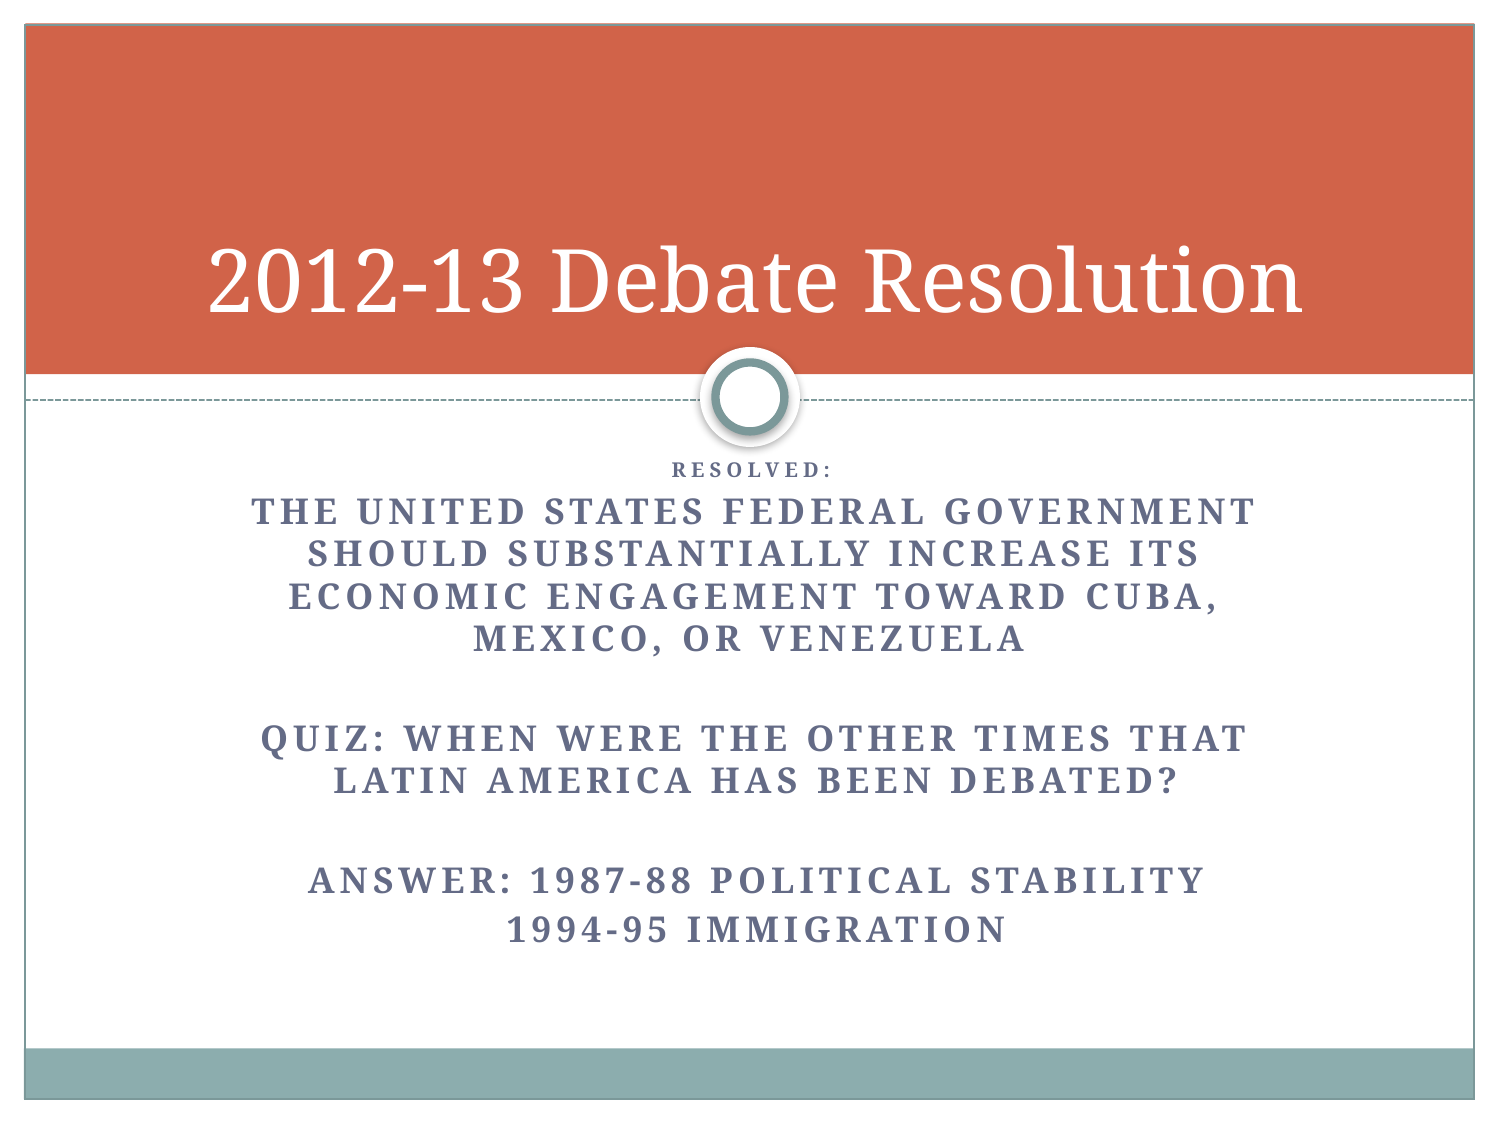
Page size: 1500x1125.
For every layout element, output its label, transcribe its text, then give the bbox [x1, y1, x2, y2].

list Resolved: The United States federal government should substantially increase its economic engagement toward Cuba, Mexico, or Venezuela Quiz: When were the other times that Latin America has been debated? Answer: 1987-88 Political stability 1994-95 Immigration [224, 450, 1288, 963]
title 2012-13 Debate Resolution [118, 87, 1394, 338]
